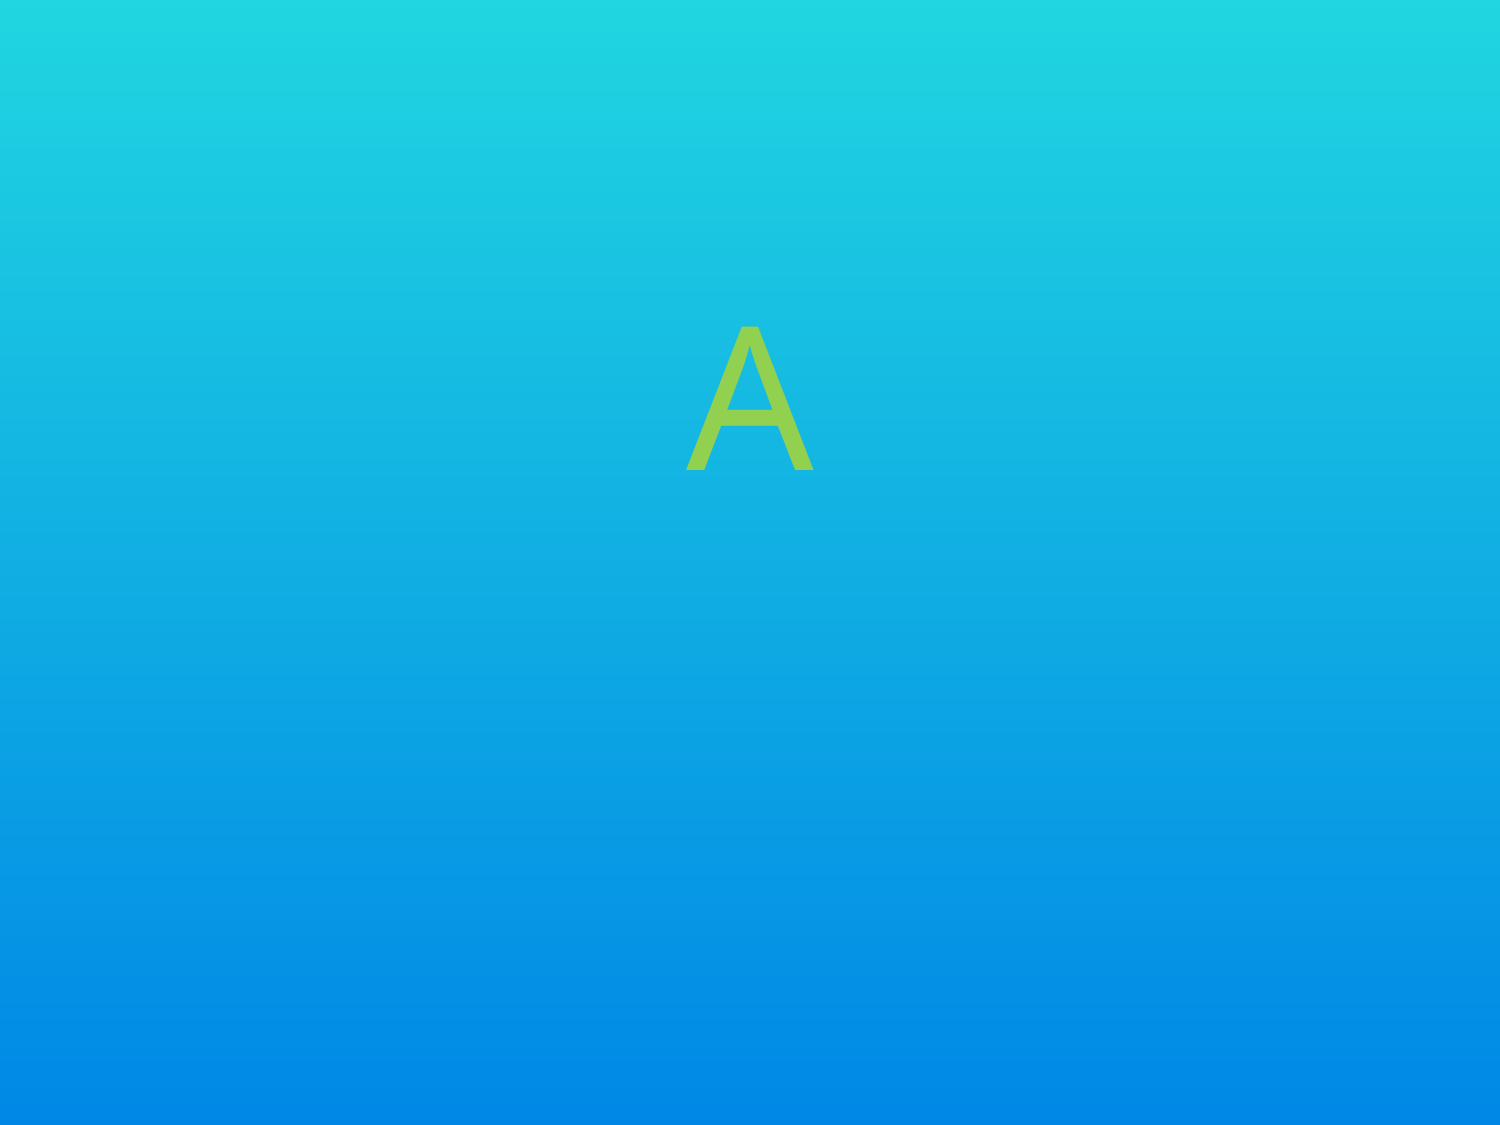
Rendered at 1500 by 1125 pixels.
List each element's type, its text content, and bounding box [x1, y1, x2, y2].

list A [75, 262, 1425, 1005]
